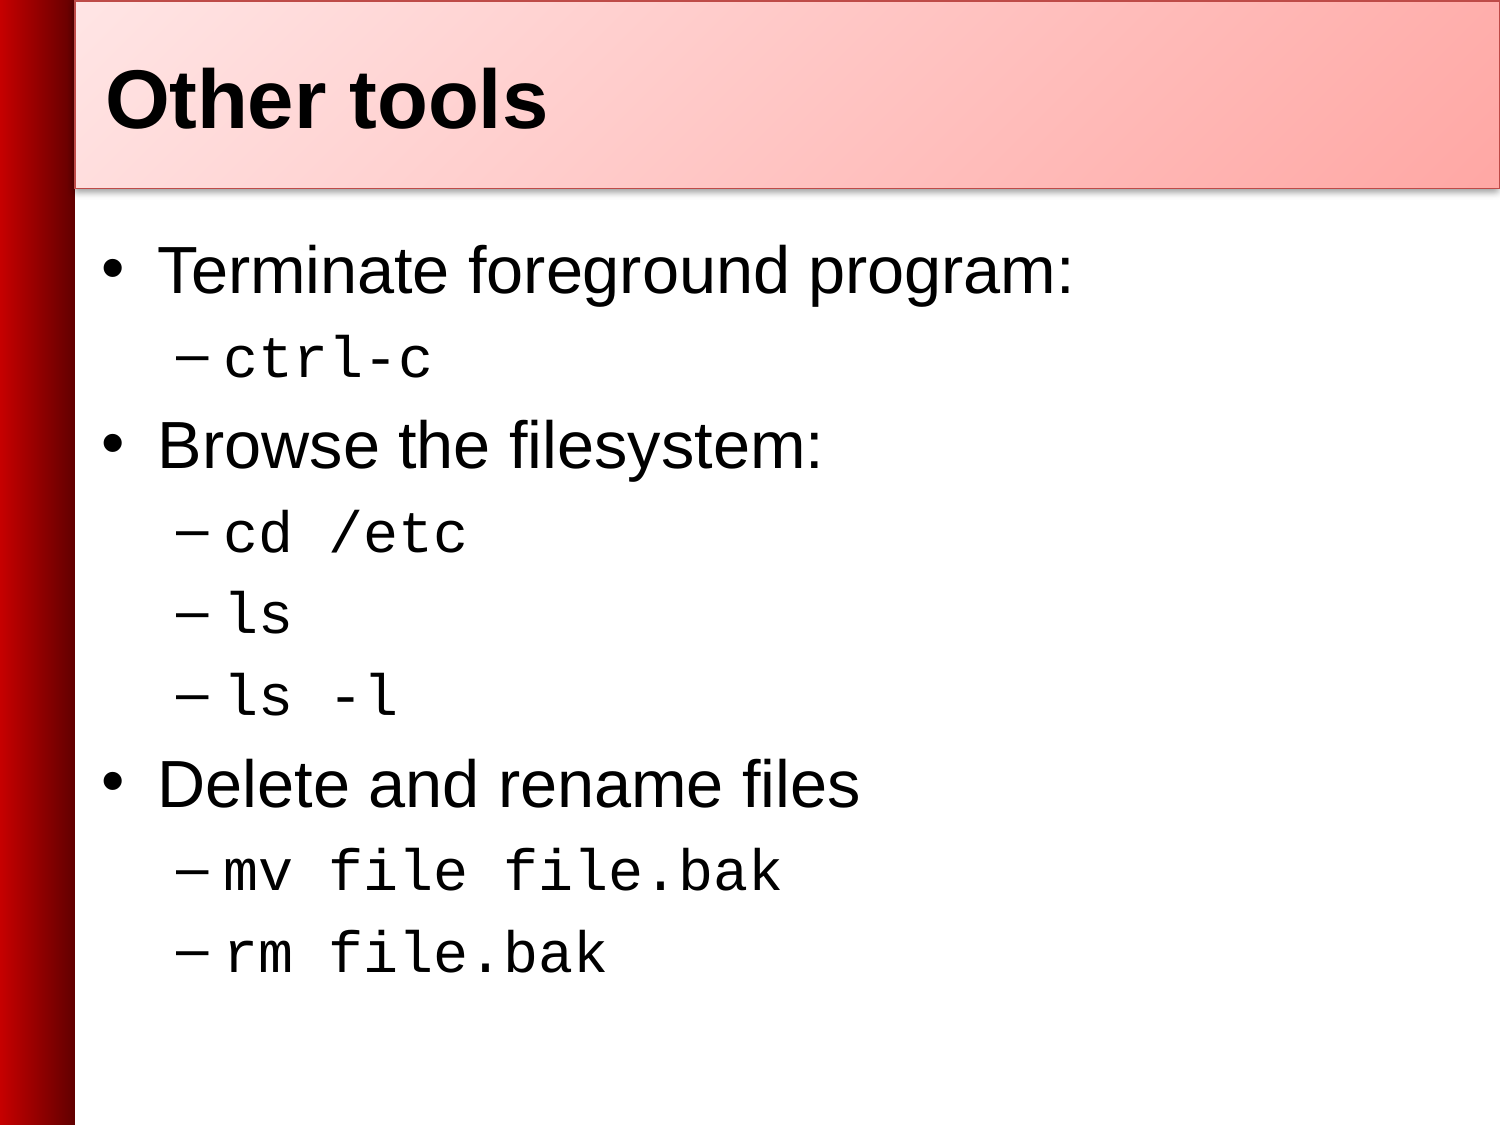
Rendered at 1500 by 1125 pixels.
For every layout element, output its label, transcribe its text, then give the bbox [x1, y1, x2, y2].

list Terminate foreground program: ctrl-c Browse the filesystem: cd /etc ls ls -l Delete and rename files mv file file.bak rm file.bak [86, 219, 1470, 1116]
title Other tools [74, 0, 1500, 189]
